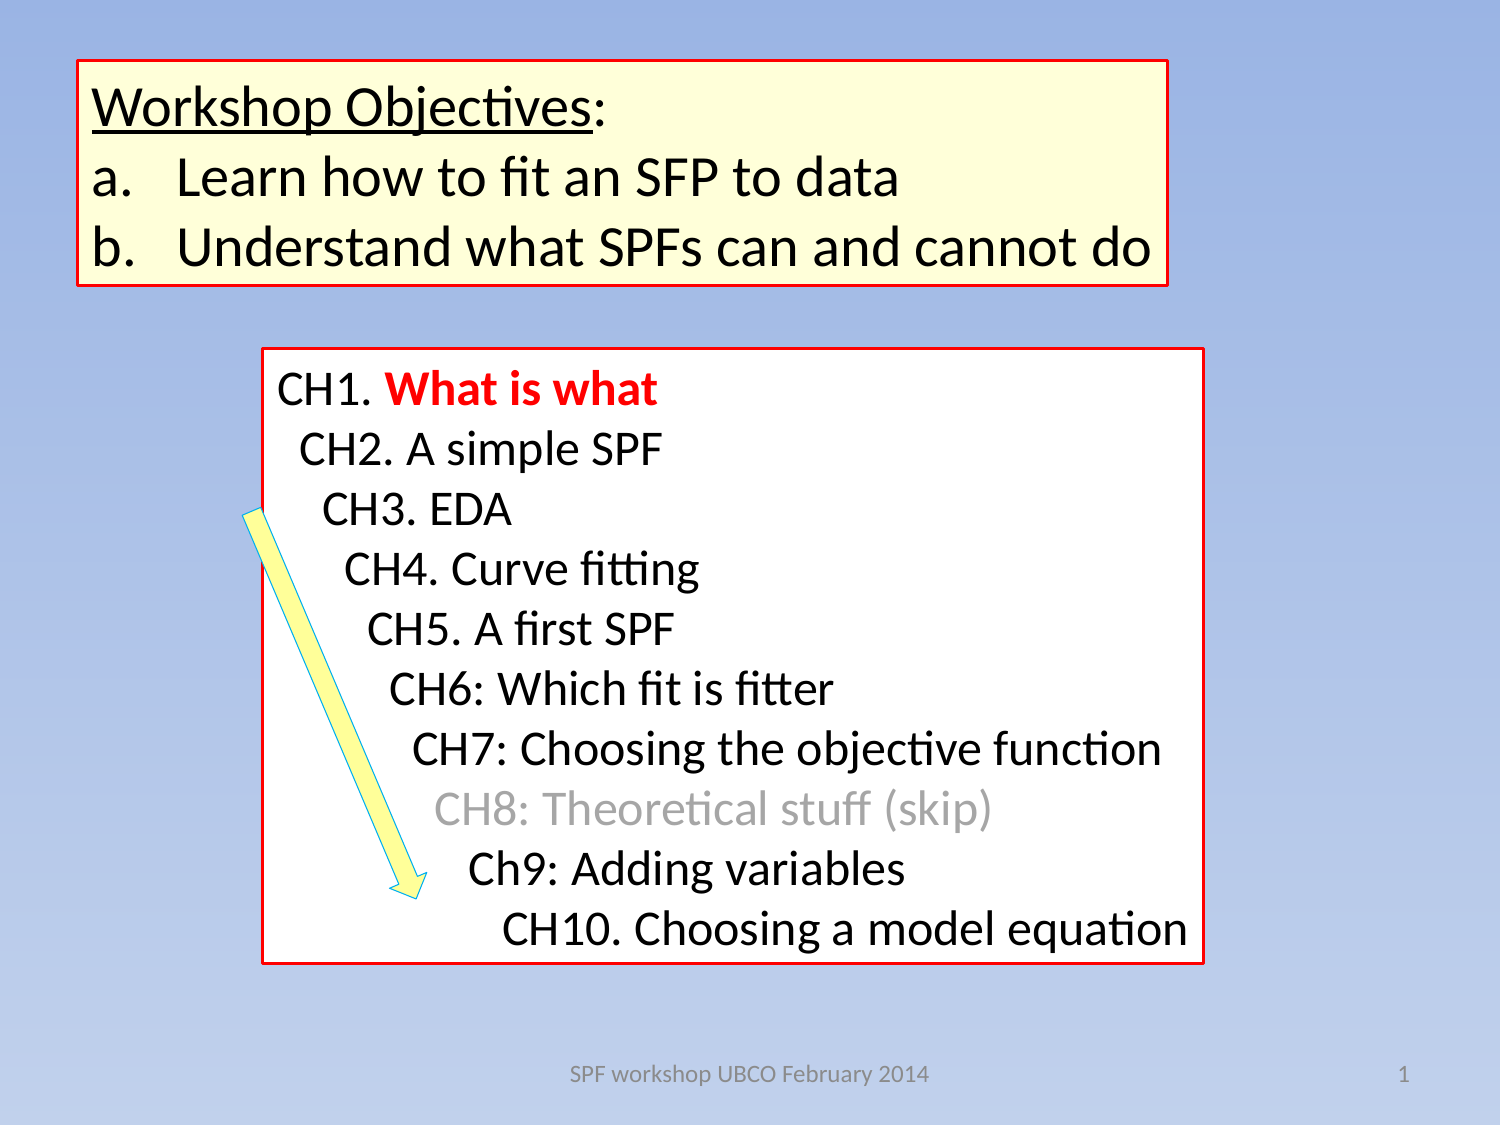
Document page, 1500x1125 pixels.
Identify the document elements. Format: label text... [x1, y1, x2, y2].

footer SPF workshop UBCO February 2014 [512, 1042, 988, 1103]
text_box [240, 505, 429, 901]
text_box Workshop Objectives: Learn how to fit an SFP to data Understand what SPFs can and cannot do [77, 60, 1168, 286]
slide_number 1 [1074, 1042, 1425, 1103]
text_box CH1. What is what CH2. A simple SPF CH3. EDA CH4. Curve fitting CH5. A first SPF CH6: Which fit is fitter CH7: Choosing the objective function CH8: Theoretical stuff (skip) Ch9: Adding variables CH10. Choosing a model equation [262, 348, 1204, 964]
